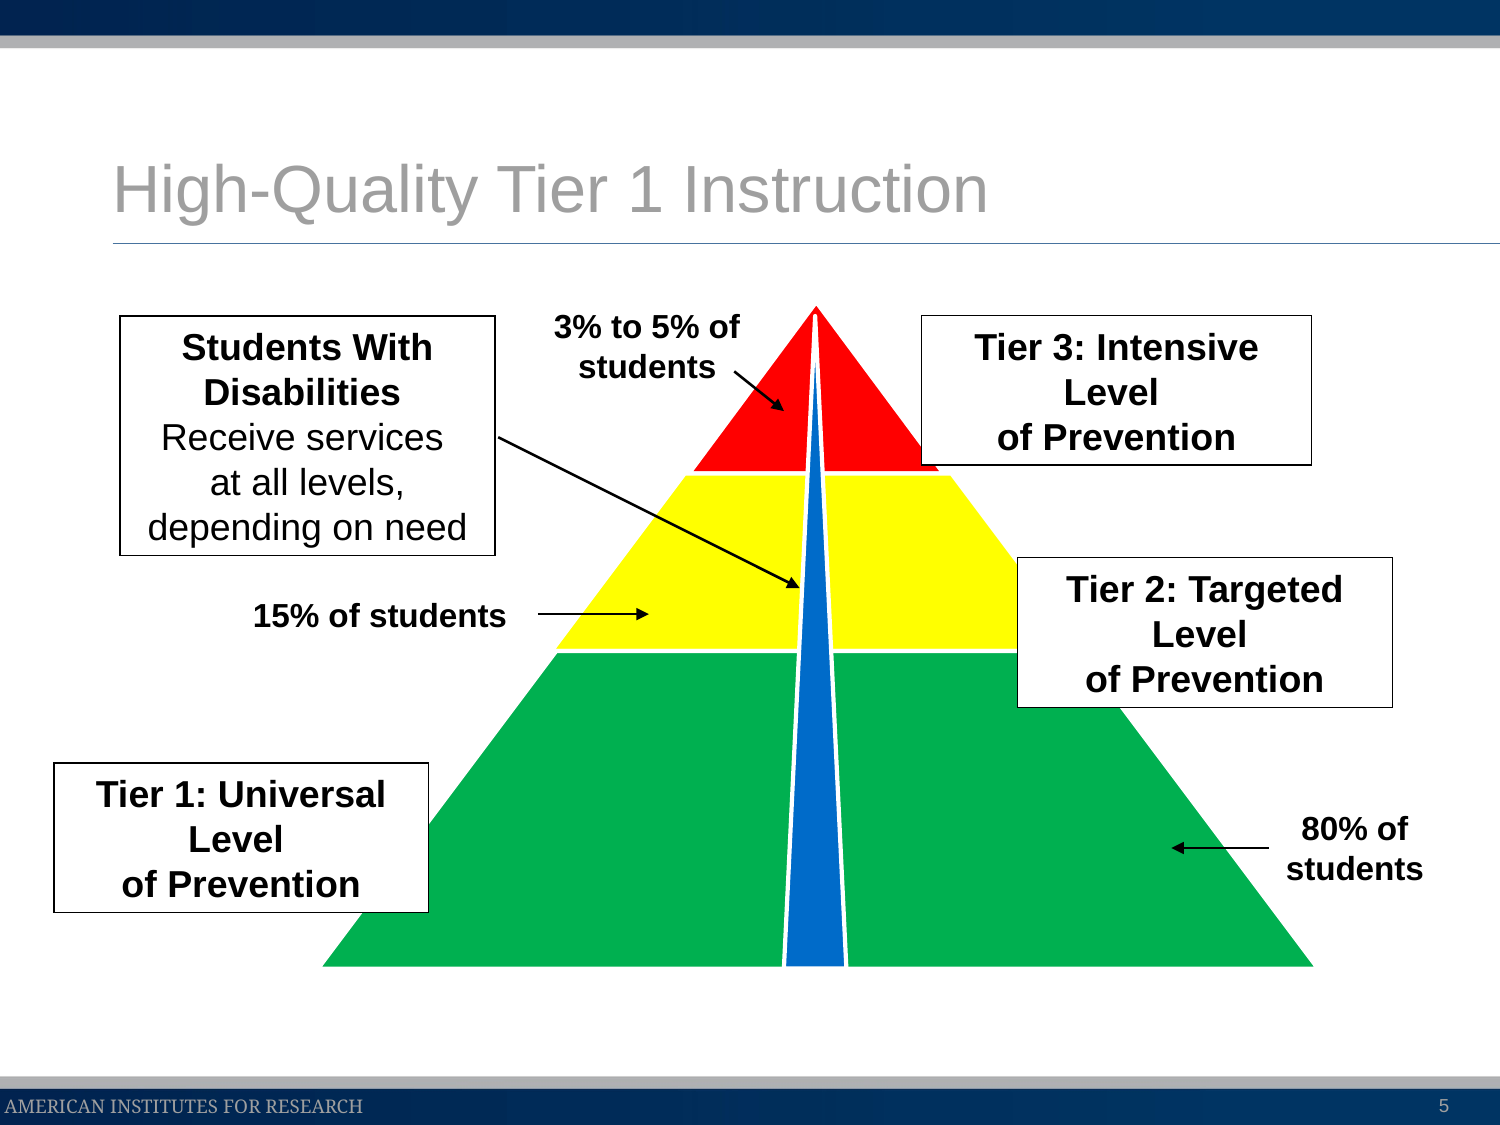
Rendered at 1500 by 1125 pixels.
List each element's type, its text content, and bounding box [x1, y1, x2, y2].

text_box 80% of students [1324, 800, 1493, 895]
text_box Tier 2: Targeted Level of Prevention [1324, 557, 1393, 708]
text_box Tier 1: Universal Level of Prevention [53, 762, 312, 913]
text_box Students With Disabilities Receive services at all levels, depending on need [120, 316, 312, 556]
slide_number 5 [1438, 1093, 1462, 1117]
title High-Quality Tier 1 Instruction [112, 144, 1463, 226]
picture [0, 0, 1500, 1125]
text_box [317, 301, 1319, 969]
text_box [497, 436, 800, 589]
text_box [733, 371, 785, 412]
text_box 15% of students [237, 586, 312, 641]
